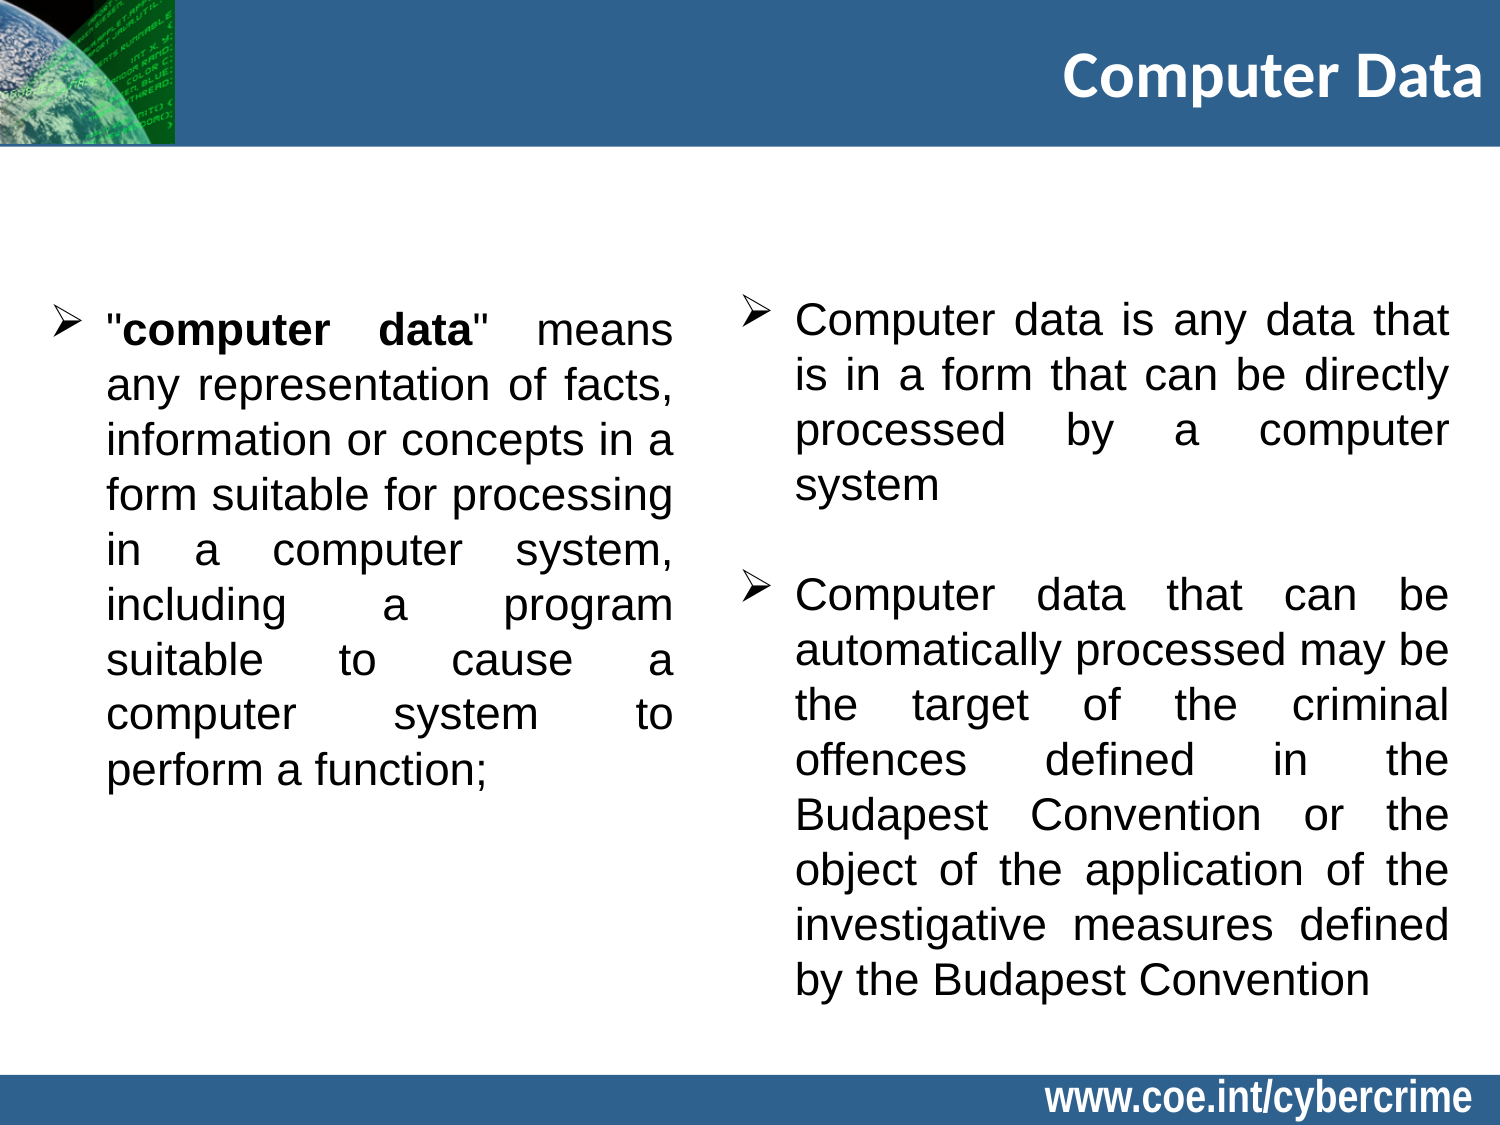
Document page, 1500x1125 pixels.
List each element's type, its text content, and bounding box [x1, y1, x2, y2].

text_box Computer data is any data that is in a form that can be directly processed by a computer system Computer data that can be automatically processed may be the target of the criminal offences defined in the Budapest Convention or the object of the application of the investigative measures defined by the Budapest Convention [723, 282, 1465, 1012]
text_box Computer Data [177, 0, 1500, 149]
text_box www.coe.int/cybercrime [1030, 1059, 1500, 1125]
text_box [0, 1073, 1030, 1125]
text_box "computer data" means any representation of facts, information or concepts in a form suitable for processing in a computer system, including a program suitable to cause a computer system to perform a function; [34, 292, 689, 802]
picture [0, 0, 175, 144]
